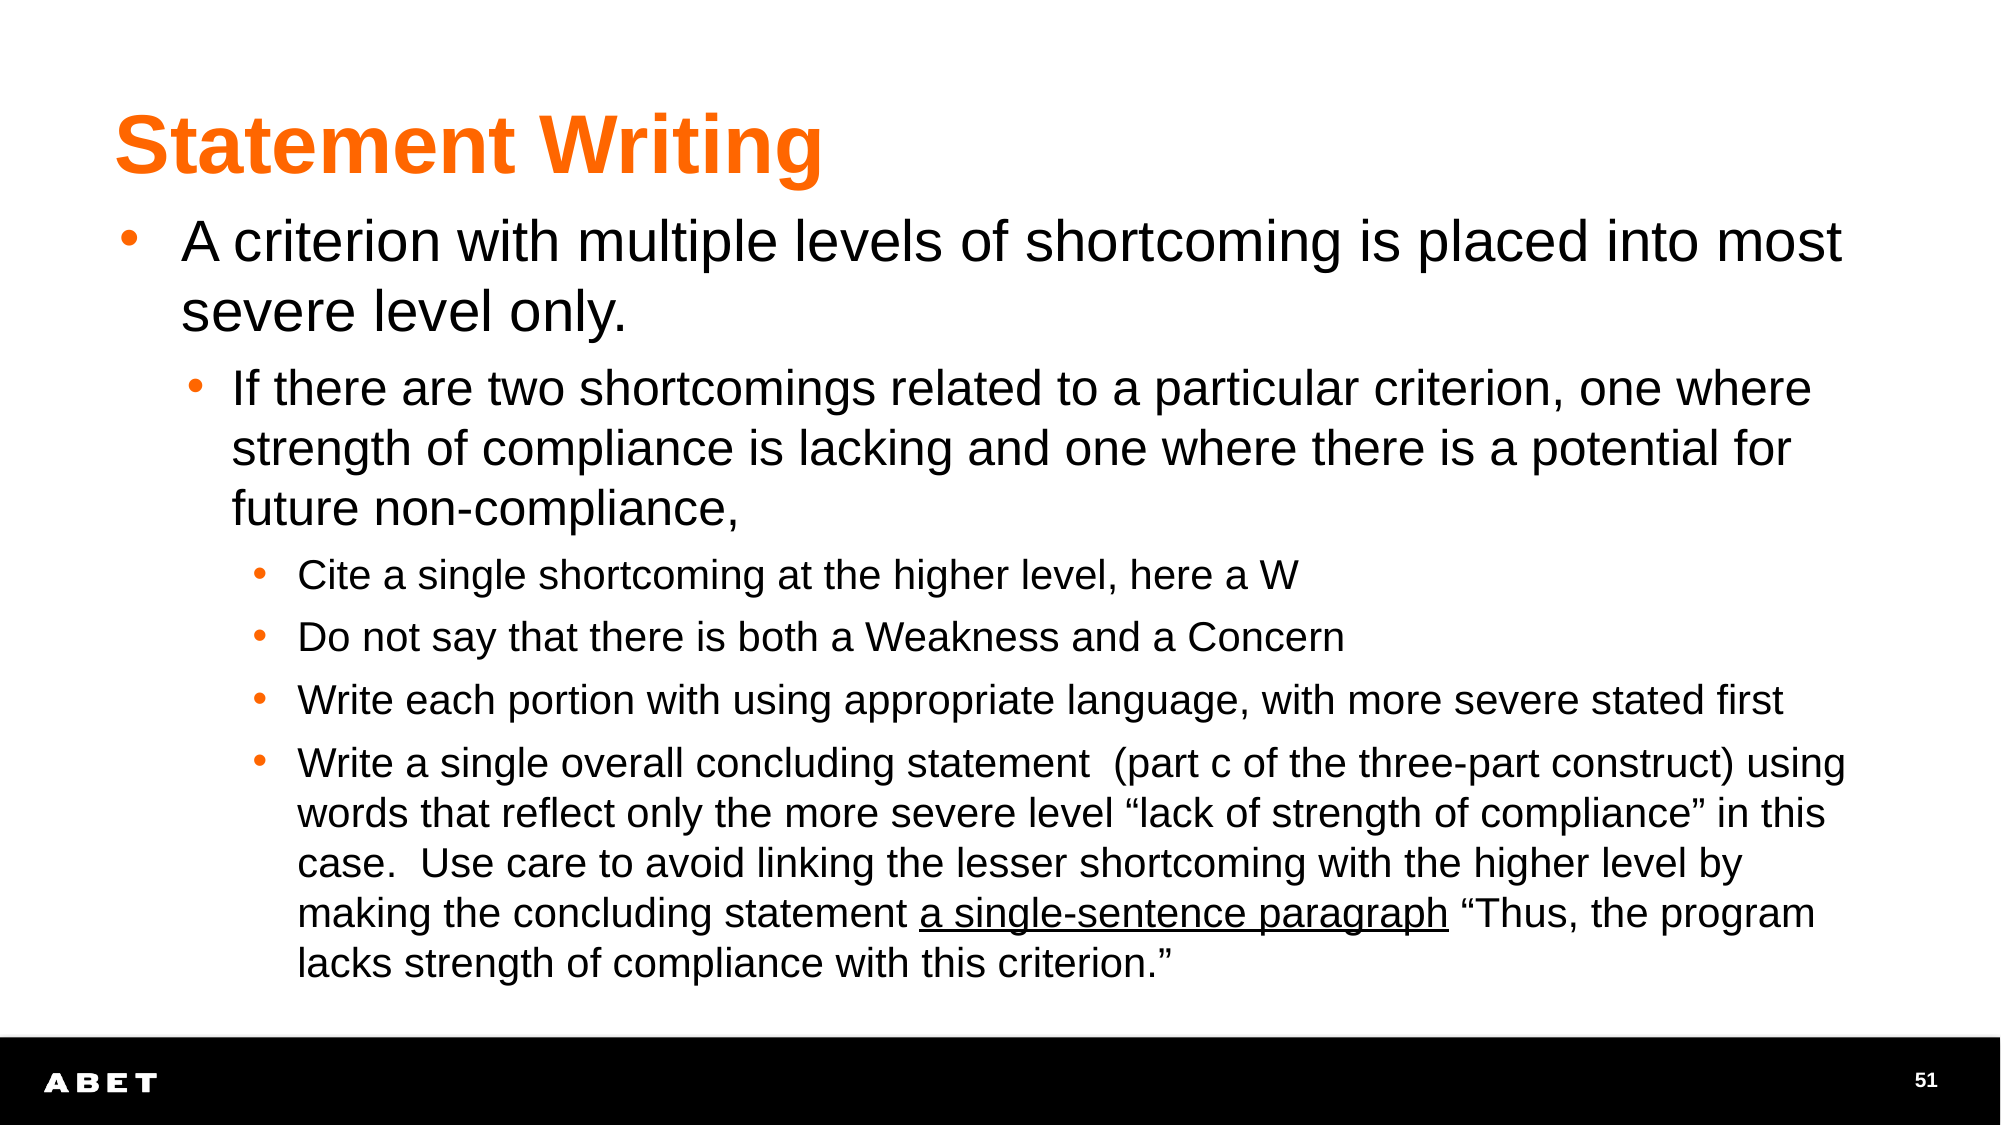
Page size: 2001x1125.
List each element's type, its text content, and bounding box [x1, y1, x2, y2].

list A criterion with multiple levels of shortcoming is placed into most severe level only. If there are two shortcomings related to a particular criterion, one where strength of compliance is lacking and one where there is a potential for future non-compliance, Cite a single shortcoming at the higher level, here a W Do not say that there is both a Weakness and a Concern Write each portion with using appropriate language, with more severe stated first Write a single overall concluding statement (part c of the three-part construct) using words that reflect only the more severe level “lack of strength of compliance” in this case. Use care to avoid linking the lesser shortcoming with the higher level by making the concluding statement a single-sentence paragraph “Thus, the program lacks strength of compliance with this criterion.” [98, 195, 1899, 1025]
title Statement Writing [99, 82, 1900, 213]
picture [16, 1052, 184, 1113]
